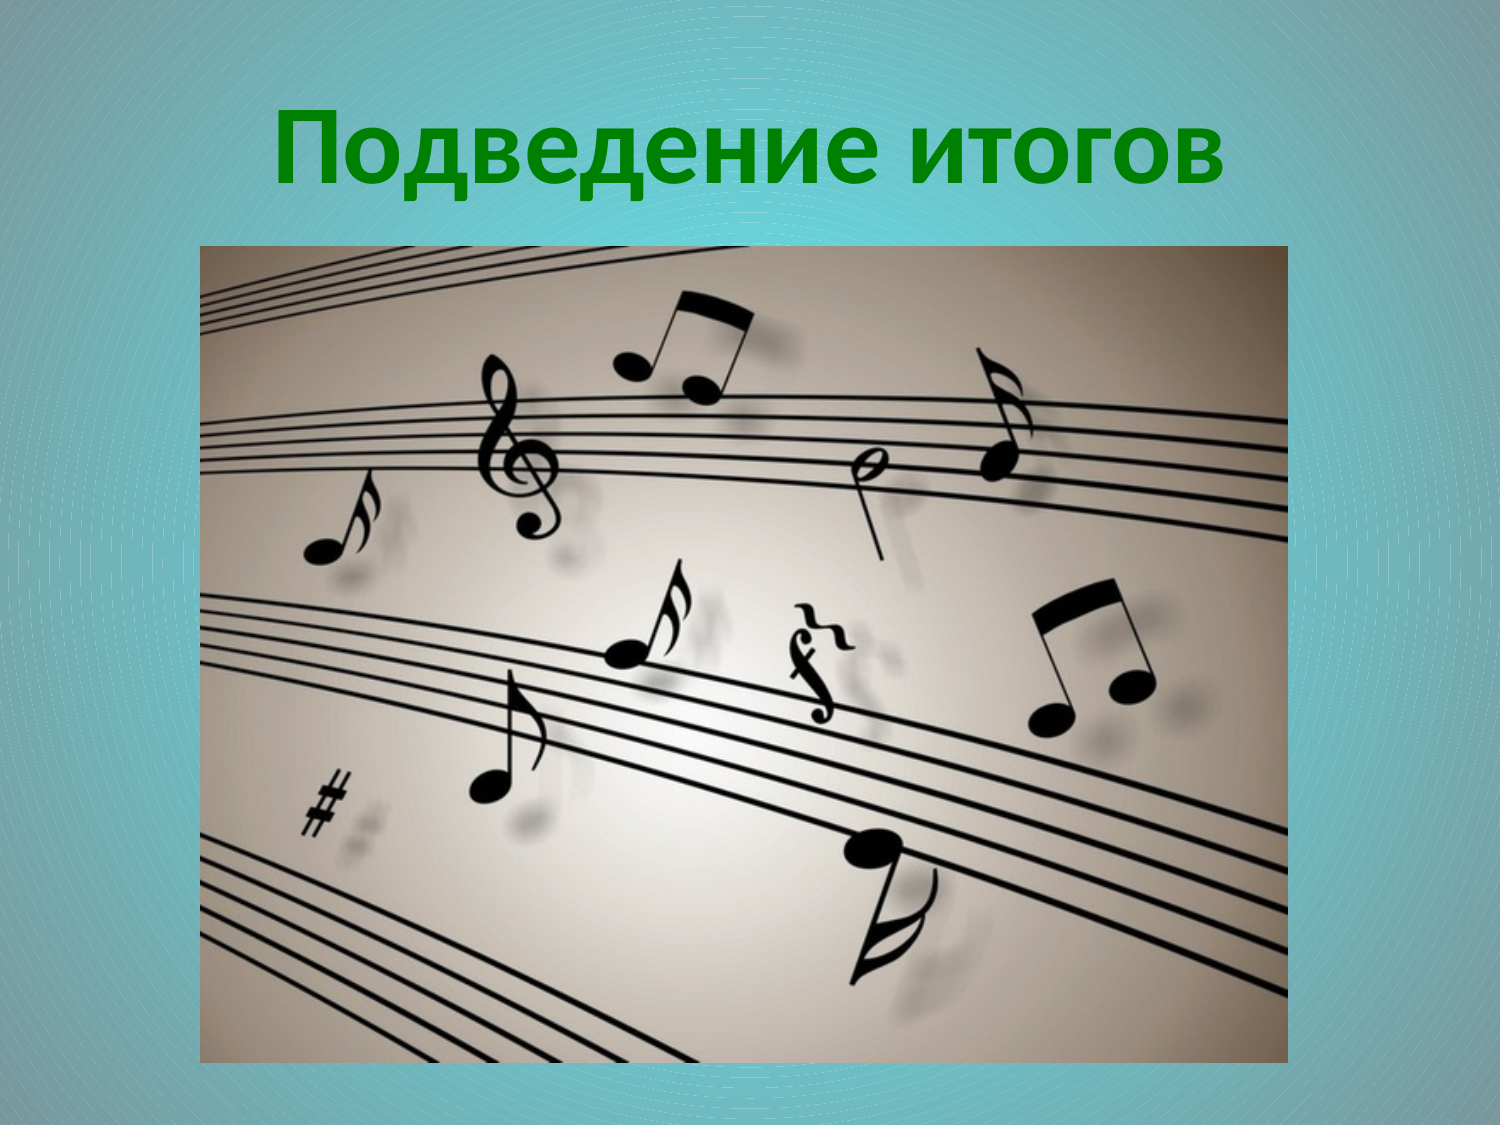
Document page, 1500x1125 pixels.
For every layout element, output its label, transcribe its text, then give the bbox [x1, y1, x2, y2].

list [199, 246, 1288, 1063]
title Подведение итогов [75, 45, 1425, 233]
